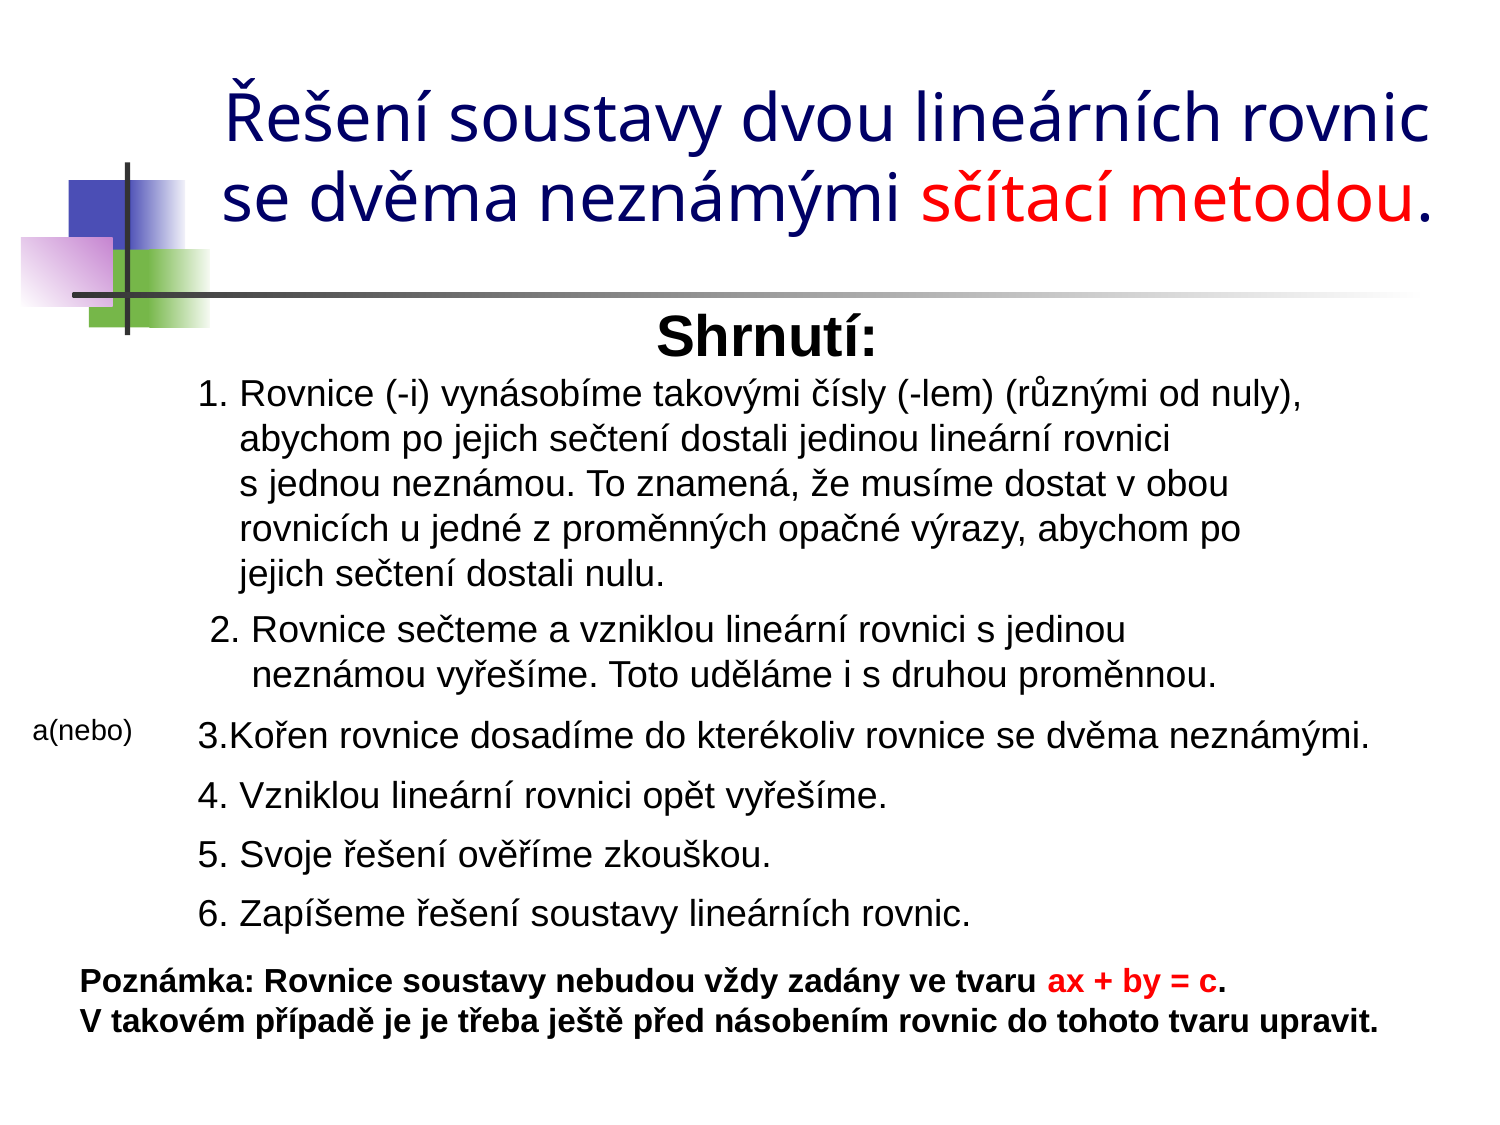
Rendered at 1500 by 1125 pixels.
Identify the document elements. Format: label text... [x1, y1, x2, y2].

text_box 3.Kořen rovnice dosadíme do kterékoliv rovnice se dvěma neznámými. [182, 704, 1424, 764]
title Řešení soustavy dvou lineárních rovnic se dvěma neznámými sčítací metodou. [188, 34, 1468, 276]
text_box 1. Rovnice (-i) vynásobíme takovými čísly (-lem) (různými od nuly), abychom po jejich sečtení dostali jedinou lineární rovnici s jednou neznámou. To znamená, že musíme dostat v obou rovnicích u jedné z proměnných opačné výrazy, abychom po jejich sečtení dostali nulu. [182, 361, 1365, 602]
text_box 5. Svoje řešení ověříme zkouškou. [182, 822, 1270, 881]
text_box 4. Vzniklou lineární rovnici opět vyřešíme. [182, 763, 1376, 823]
text_box Poznámka: Rovnice soustavy nebudou vždy zadány ve tvaru ax + by = c. V takovém případě je je třeba ještě před násobením rovnic do tohoto tvaru upravit. [64, 952, 1436, 1047]
text_box Shrnutí: [147, 290, 1388, 376]
text_box 2. Rovnice sečteme a vzniklou lineární rovnici s jedinou neznámou vyřešíme. Toto uděláme i s druhou proměnnou. [194, 597, 1282, 703]
text_box a(nebo) [17, 704, 160, 754]
text_box 6. Zapíšeme řešení soustavy lineárních rovnic. [182, 881, 1270, 942]
